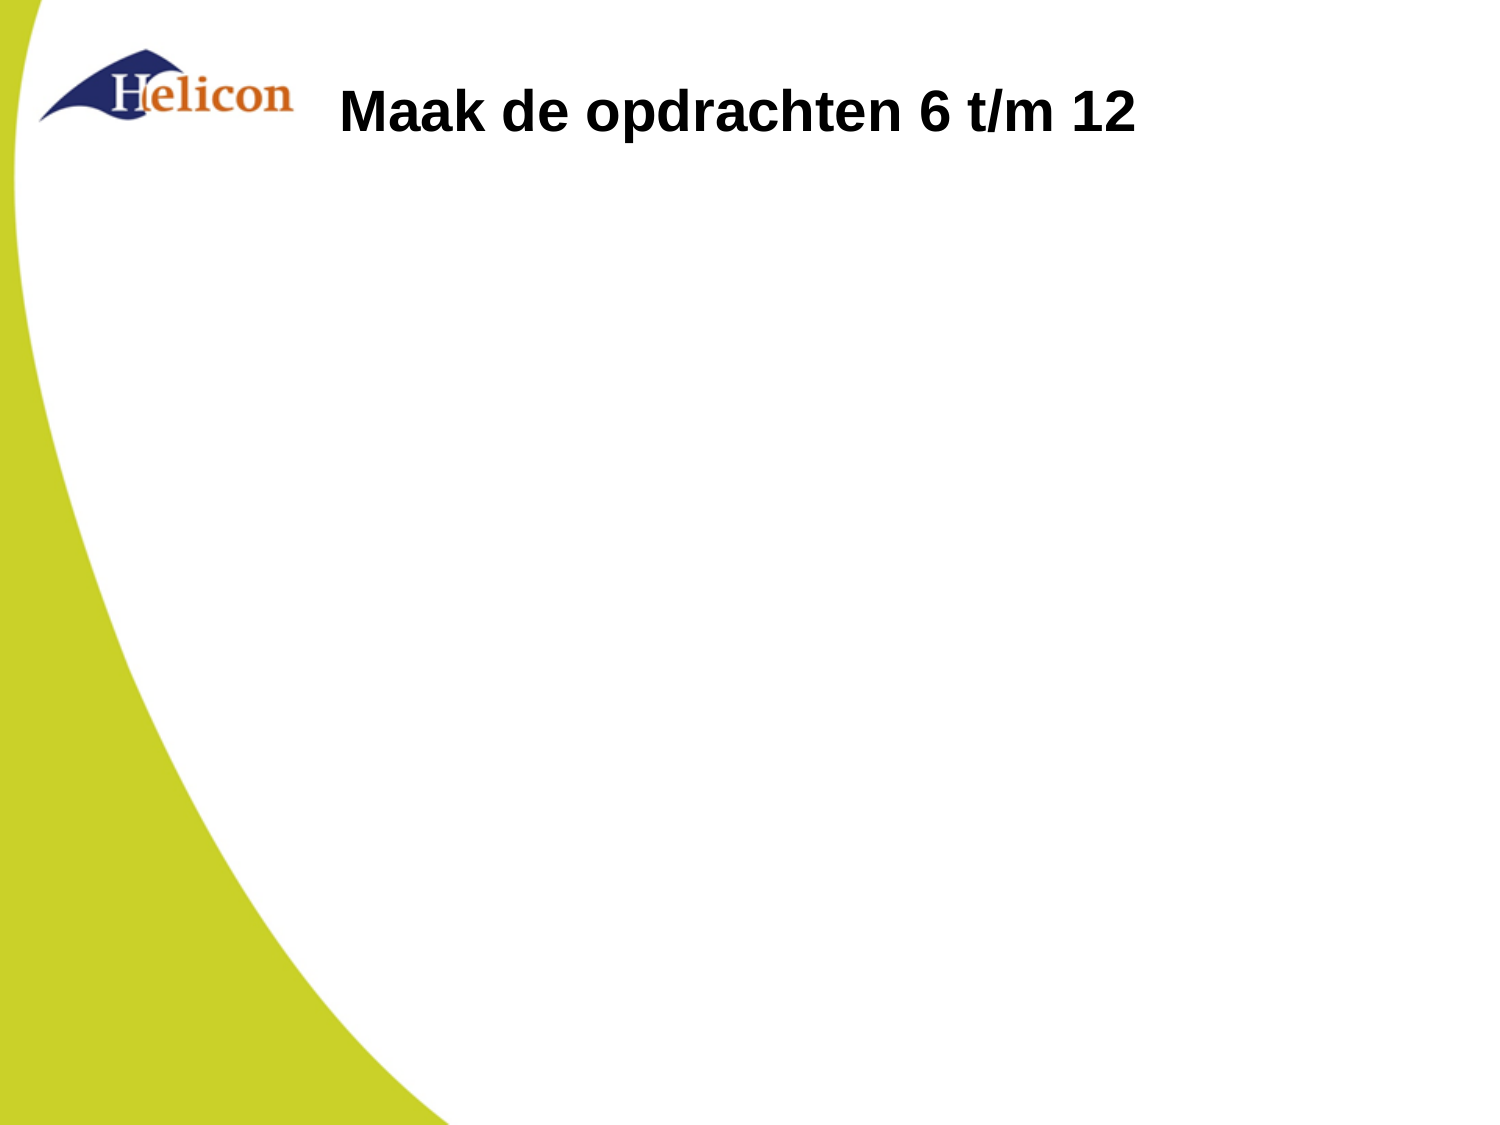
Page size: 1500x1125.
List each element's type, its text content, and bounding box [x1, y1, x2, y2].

title Maak de opdrachten 6 t/m 12 [324, 54, 1415, 161]
picture [0, 0, 1500, 1125]
